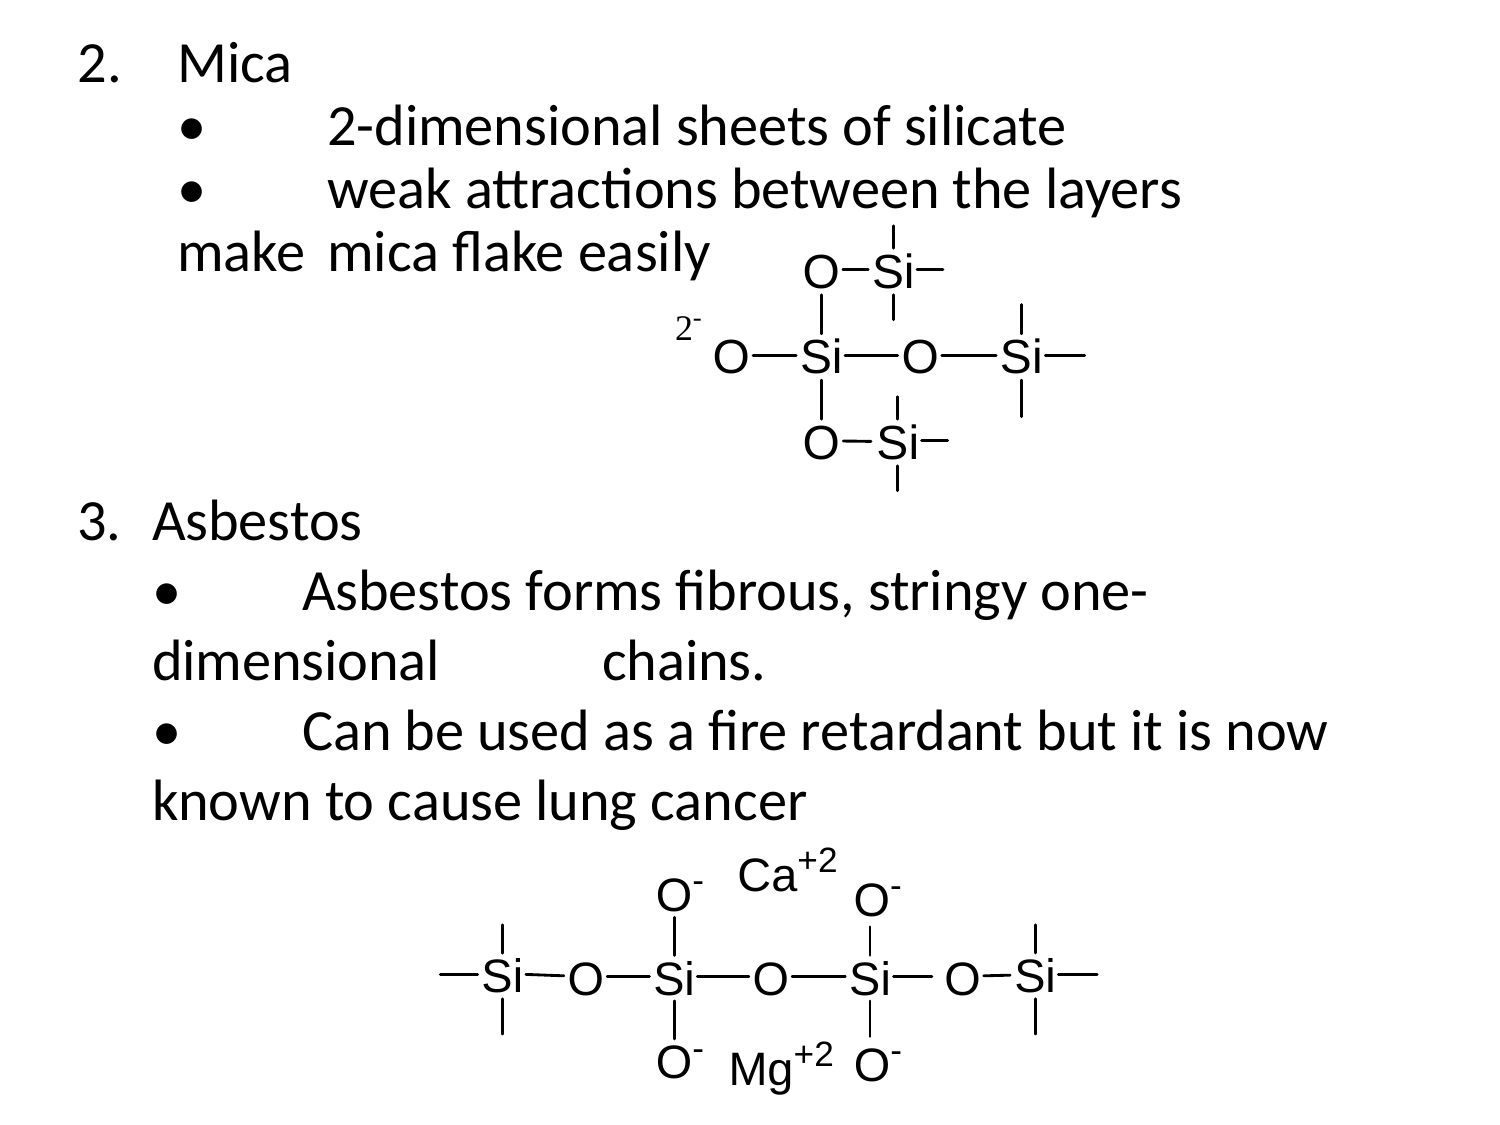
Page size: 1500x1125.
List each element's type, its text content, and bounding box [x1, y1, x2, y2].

text_box Asbestos • Asbestos forms fibrous, stringy one-dimensional chains. • Can be used as a fire retardant but it is now known to cause lung cancer [62, 474, 1400, 840]
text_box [437, 787, 1101, 1096]
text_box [674, 162, 1088, 494]
list Mica • 2-dimensional sheets of silicate • weak attractions between the layers make mica flake easily [62, 24, 1338, 301]
